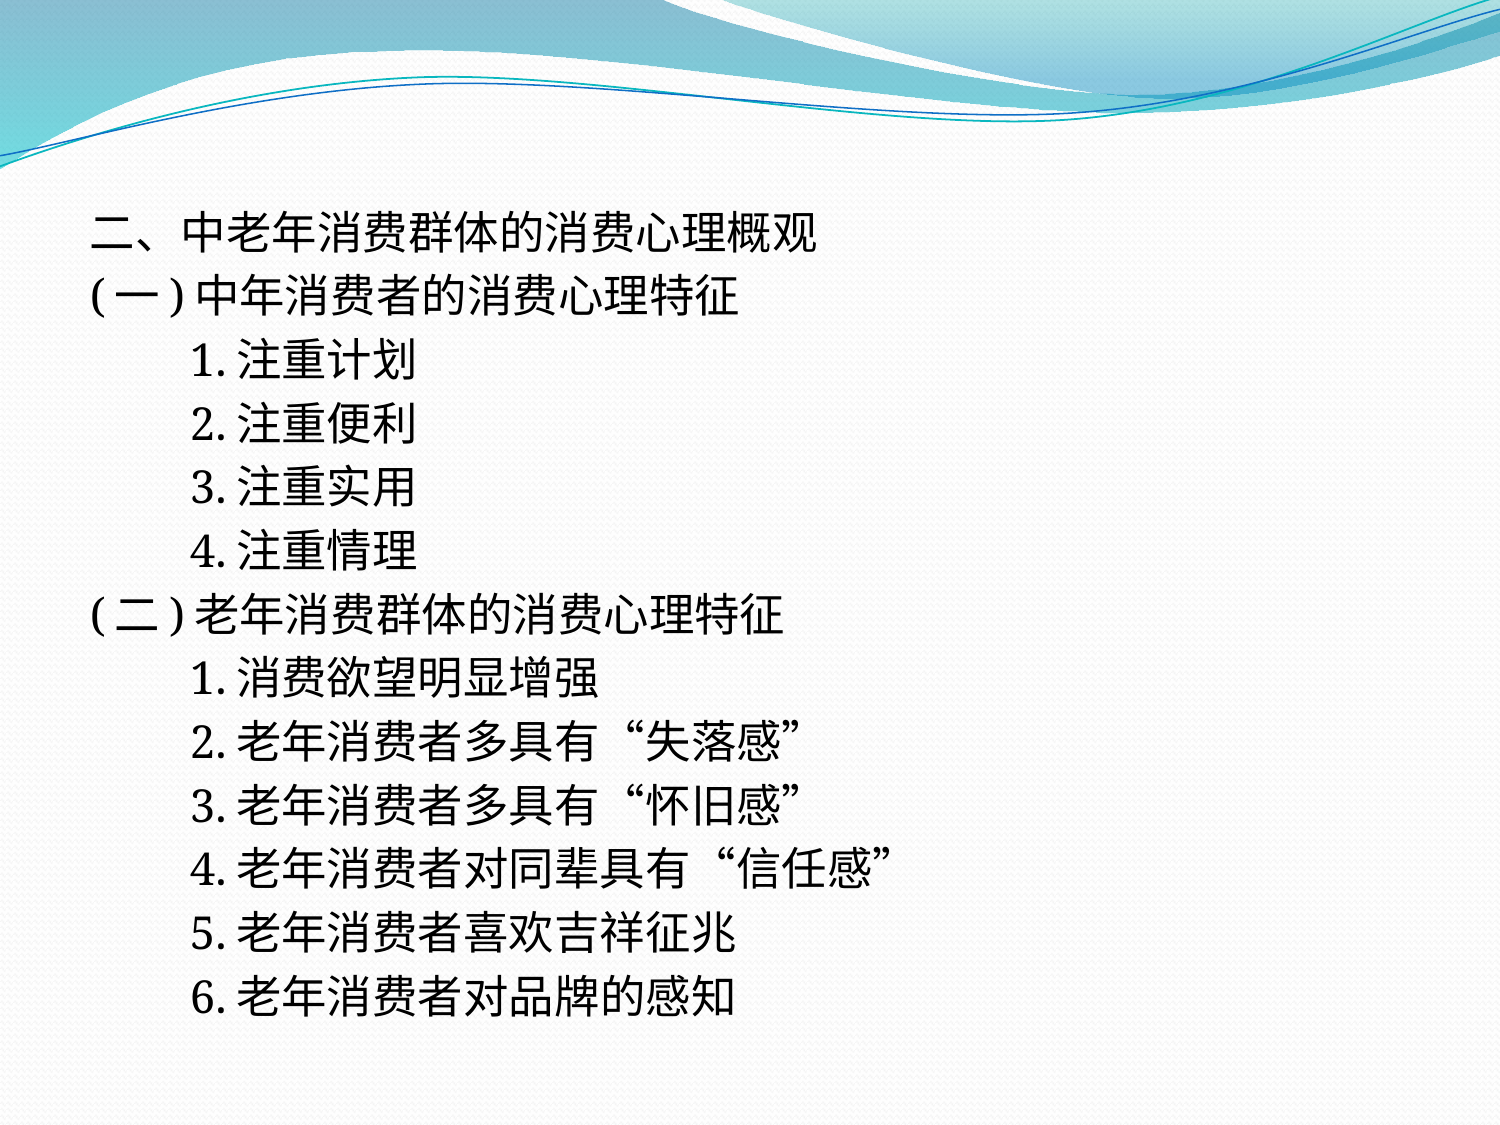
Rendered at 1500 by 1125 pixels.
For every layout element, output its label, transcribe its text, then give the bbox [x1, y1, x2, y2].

list 二、中老年消费群体的消费心理概观 (一)中年消费者的消费心理特征 1.注重计划 2.注重便利 3.注重实用 4.注重情理 (二)老年消费群体的消费心理特征 1.消费欲望明显增强 2.老年消费者多具有“失落感” 3.老年消费者多具有“怀旧感” 4.老年消费者对同辈具有“信任感” 5.老年消费者喜欢吉祥征兆 6.老年消费者对品牌的感知 [75, 196, 1425, 1038]
